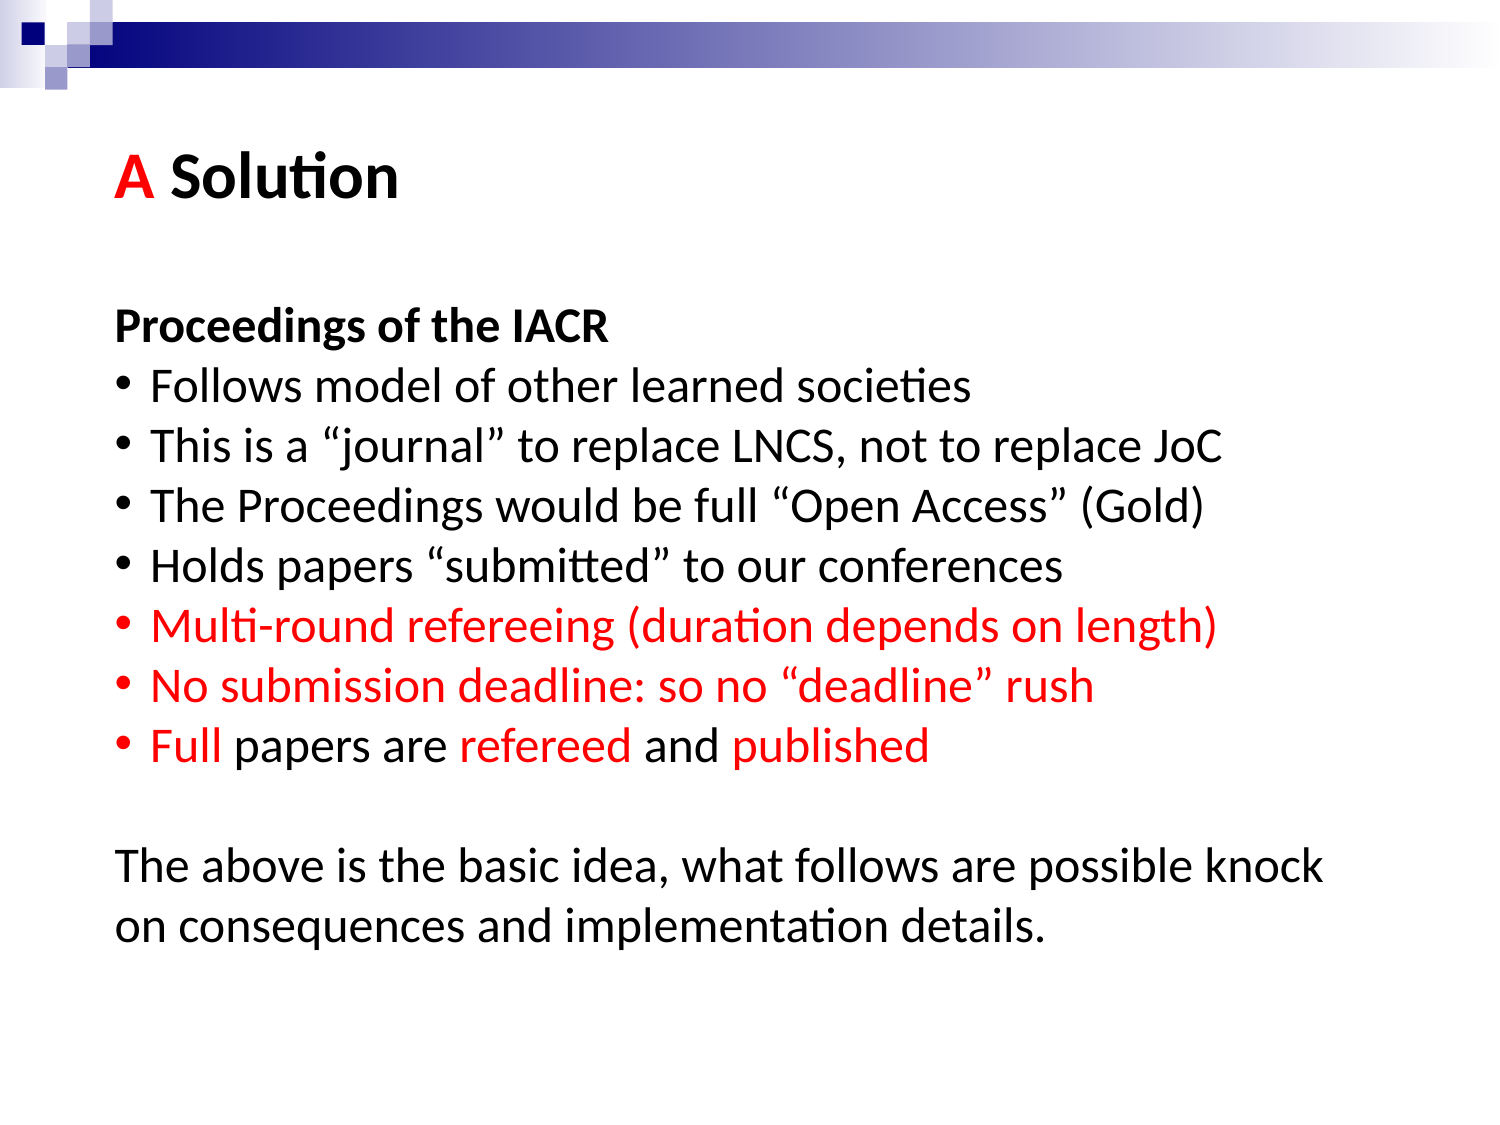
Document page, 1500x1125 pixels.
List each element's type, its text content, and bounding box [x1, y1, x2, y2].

text_box A Solution Proceedings of the IACR Follows model of other learned societies This is a “journal” to replace LNCS, not to replace JoC The Proceedings would be full “Open Access” (Gold) Holds papers “submitted” to our conferences Multi-round refereeing (duration depends on length) No submission deadline: so no “deadline” rush Full papers are refereed and published The above is the basic idea, what follows are possible knock on consequences and implementation details. [99, 124, 1375, 1020]
